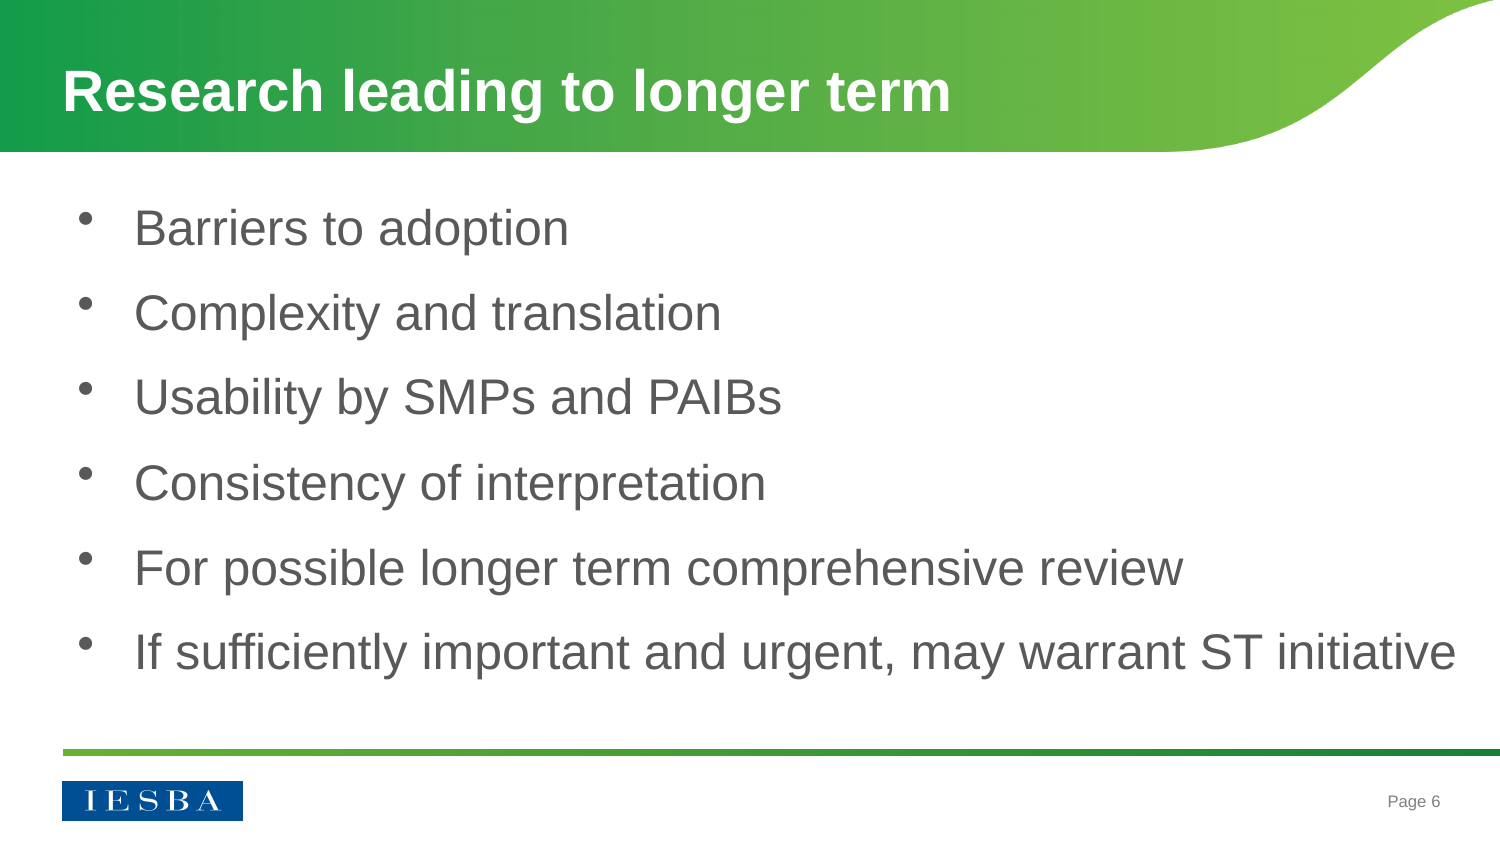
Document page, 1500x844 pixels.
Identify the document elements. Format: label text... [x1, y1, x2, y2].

picture [62, 781, 243, 821]
title Research leading to longer term [62, 55, 1300, 121]
list Barriers to adoption Complexity and translation Usability by SMPs and PAIBs Consistency of interpretation For possible longer term comprehensive review If sufficiently important and urgent, may warrant ST initiative [62, 187, 1488, 735]
picture [0, 0, 1497, 152]
